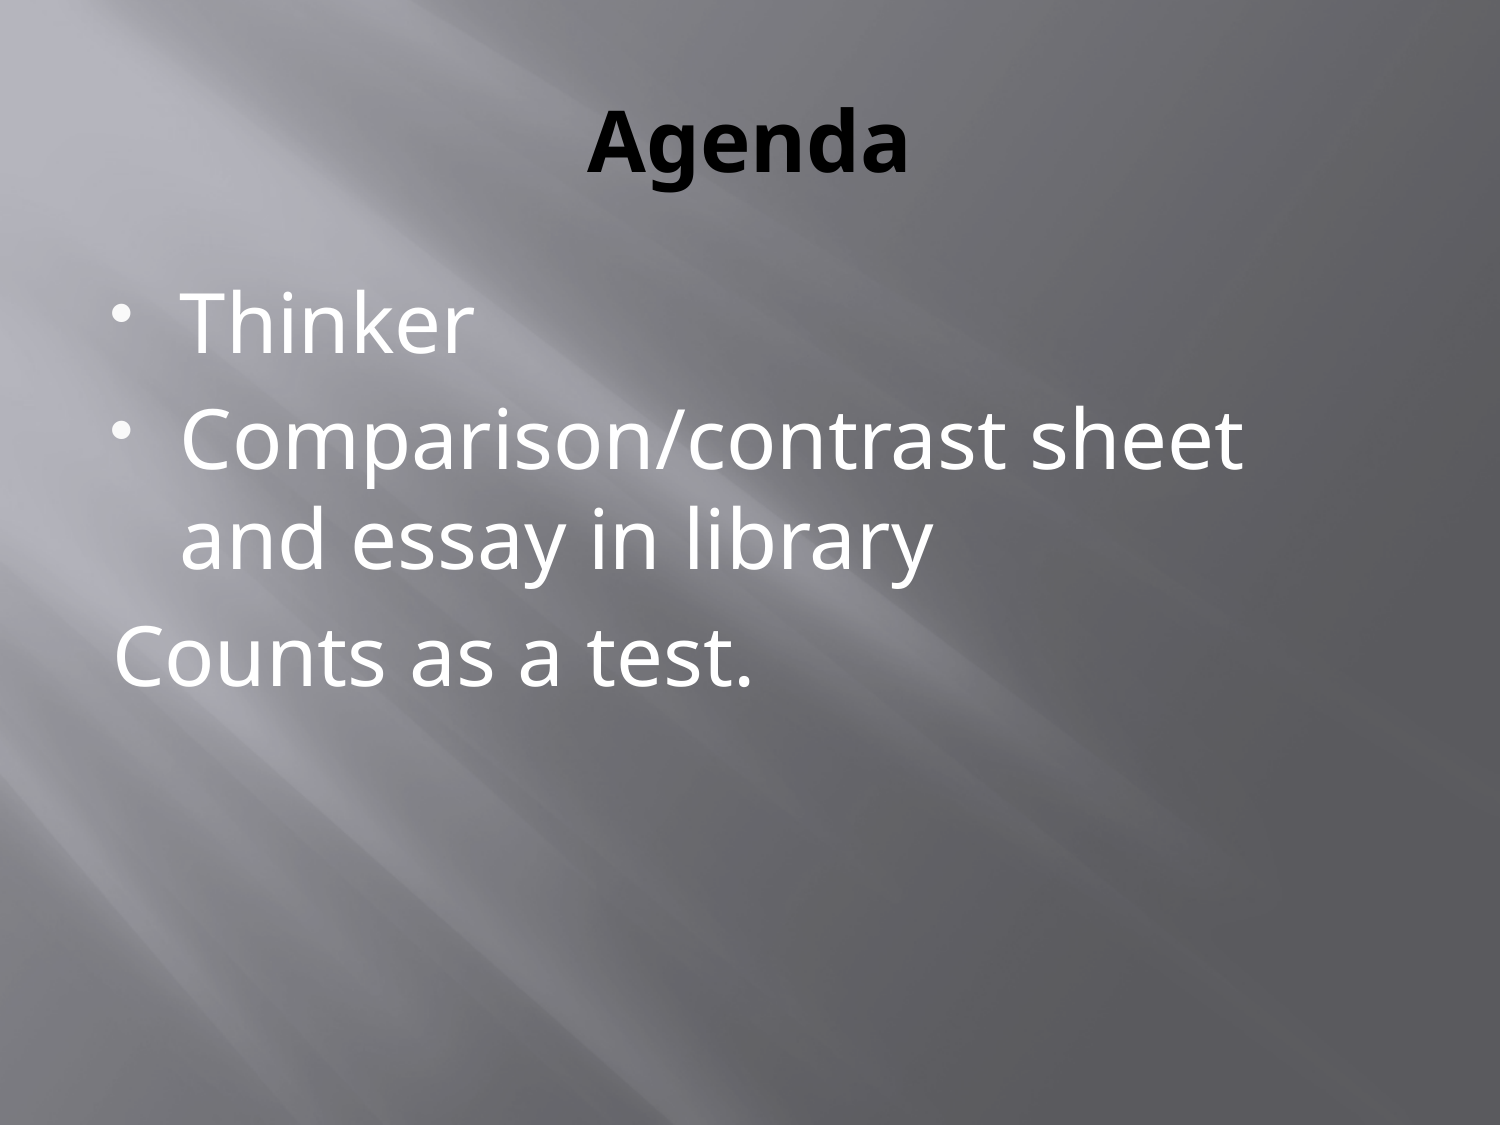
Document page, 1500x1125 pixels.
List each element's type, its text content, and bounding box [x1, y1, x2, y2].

list Thinker Comparison/contrast sheet and essay in library Counts as a test. [75, 262, 1425, 1035]
title Agenda [75, 45, 1425, 233]
